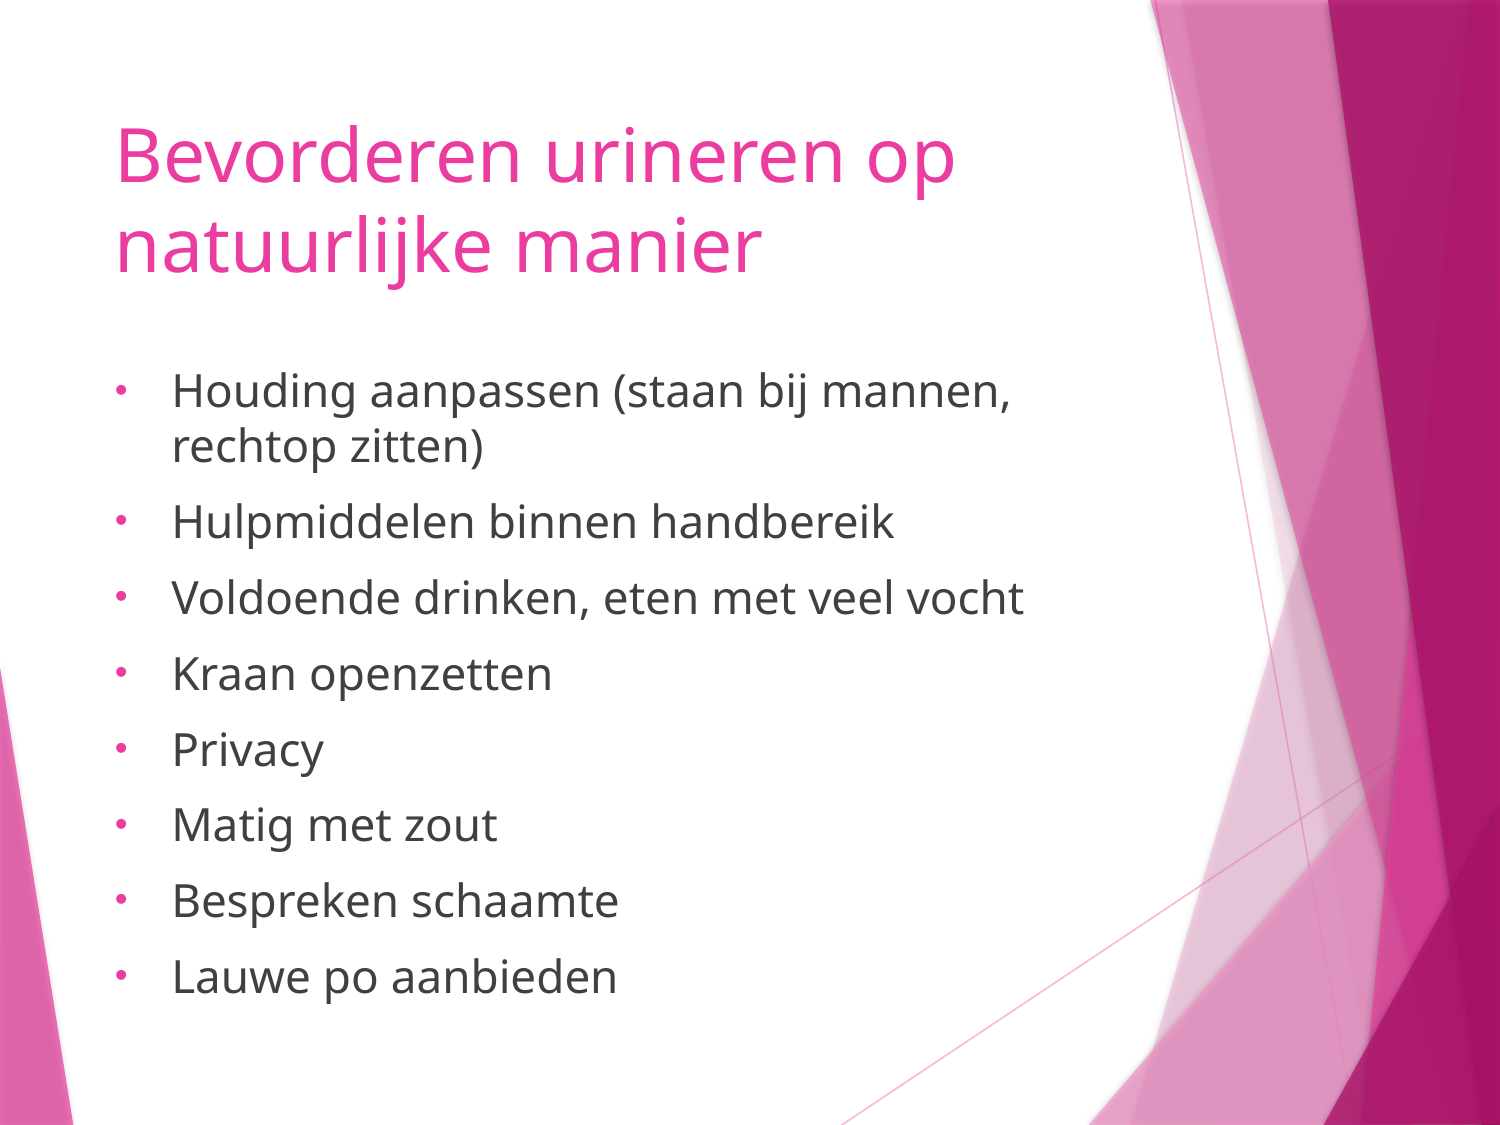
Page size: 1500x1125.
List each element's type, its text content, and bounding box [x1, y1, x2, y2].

list Houding aanpassen (staan bij mannen, rechtop zitten) Hulpmiddelen binnen handbereik Voldoende drinken, eten met veel vocht Kraan openzetten Privacy Matig met zout Bespreken schaamte Lauwe po aanbieden [99, 354, 1142, 992]
title Bevorderen urineren op natuurlijke manier [99, 99, 1142, 317]
